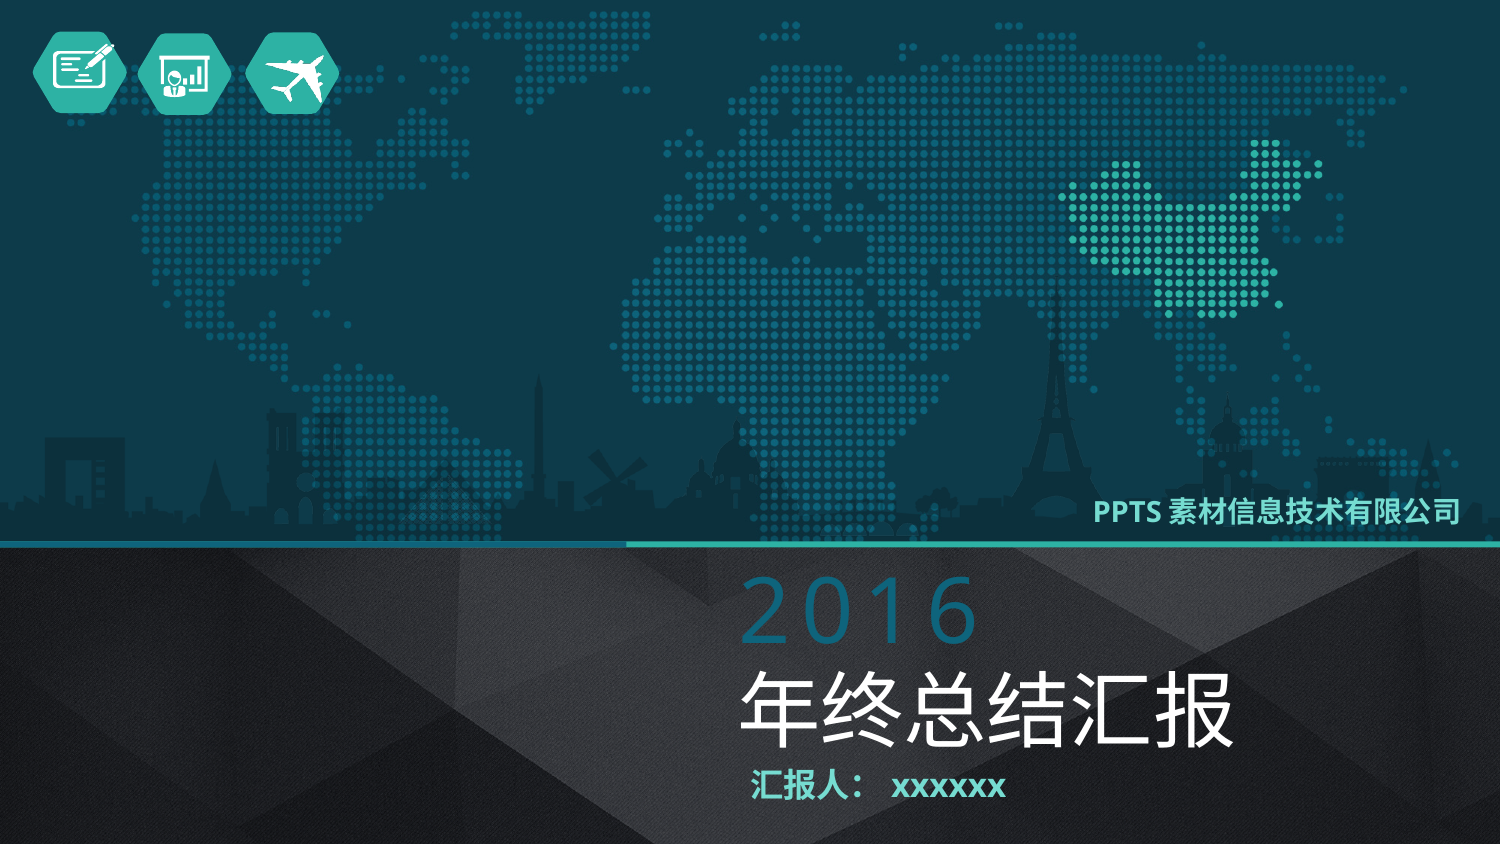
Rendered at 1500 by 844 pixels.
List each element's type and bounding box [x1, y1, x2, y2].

text_box [137, 33, 232, 116]
picture [0, 0, 1500, 844]
